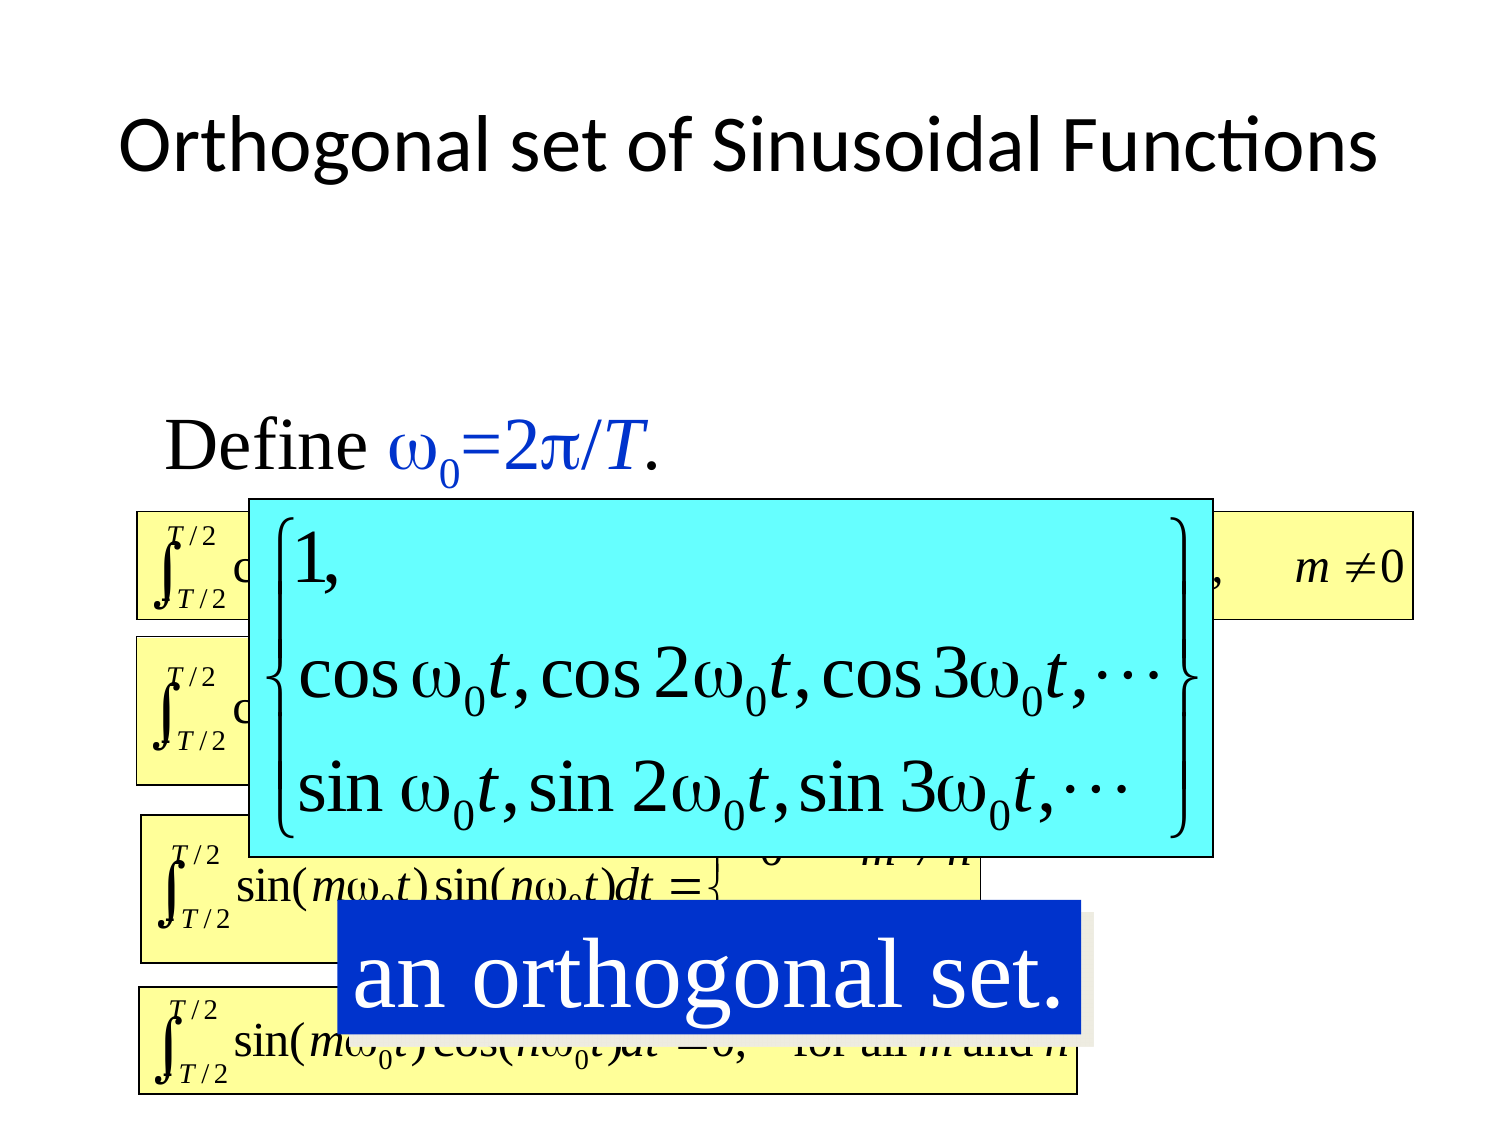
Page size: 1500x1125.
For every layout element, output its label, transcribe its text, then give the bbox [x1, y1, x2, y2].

title Orthogonal set of Sinusoidal Functions [75, 45, 1425, 233]
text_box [249, 499, 1213, 857]
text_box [137, 387, 1413, 1094]
